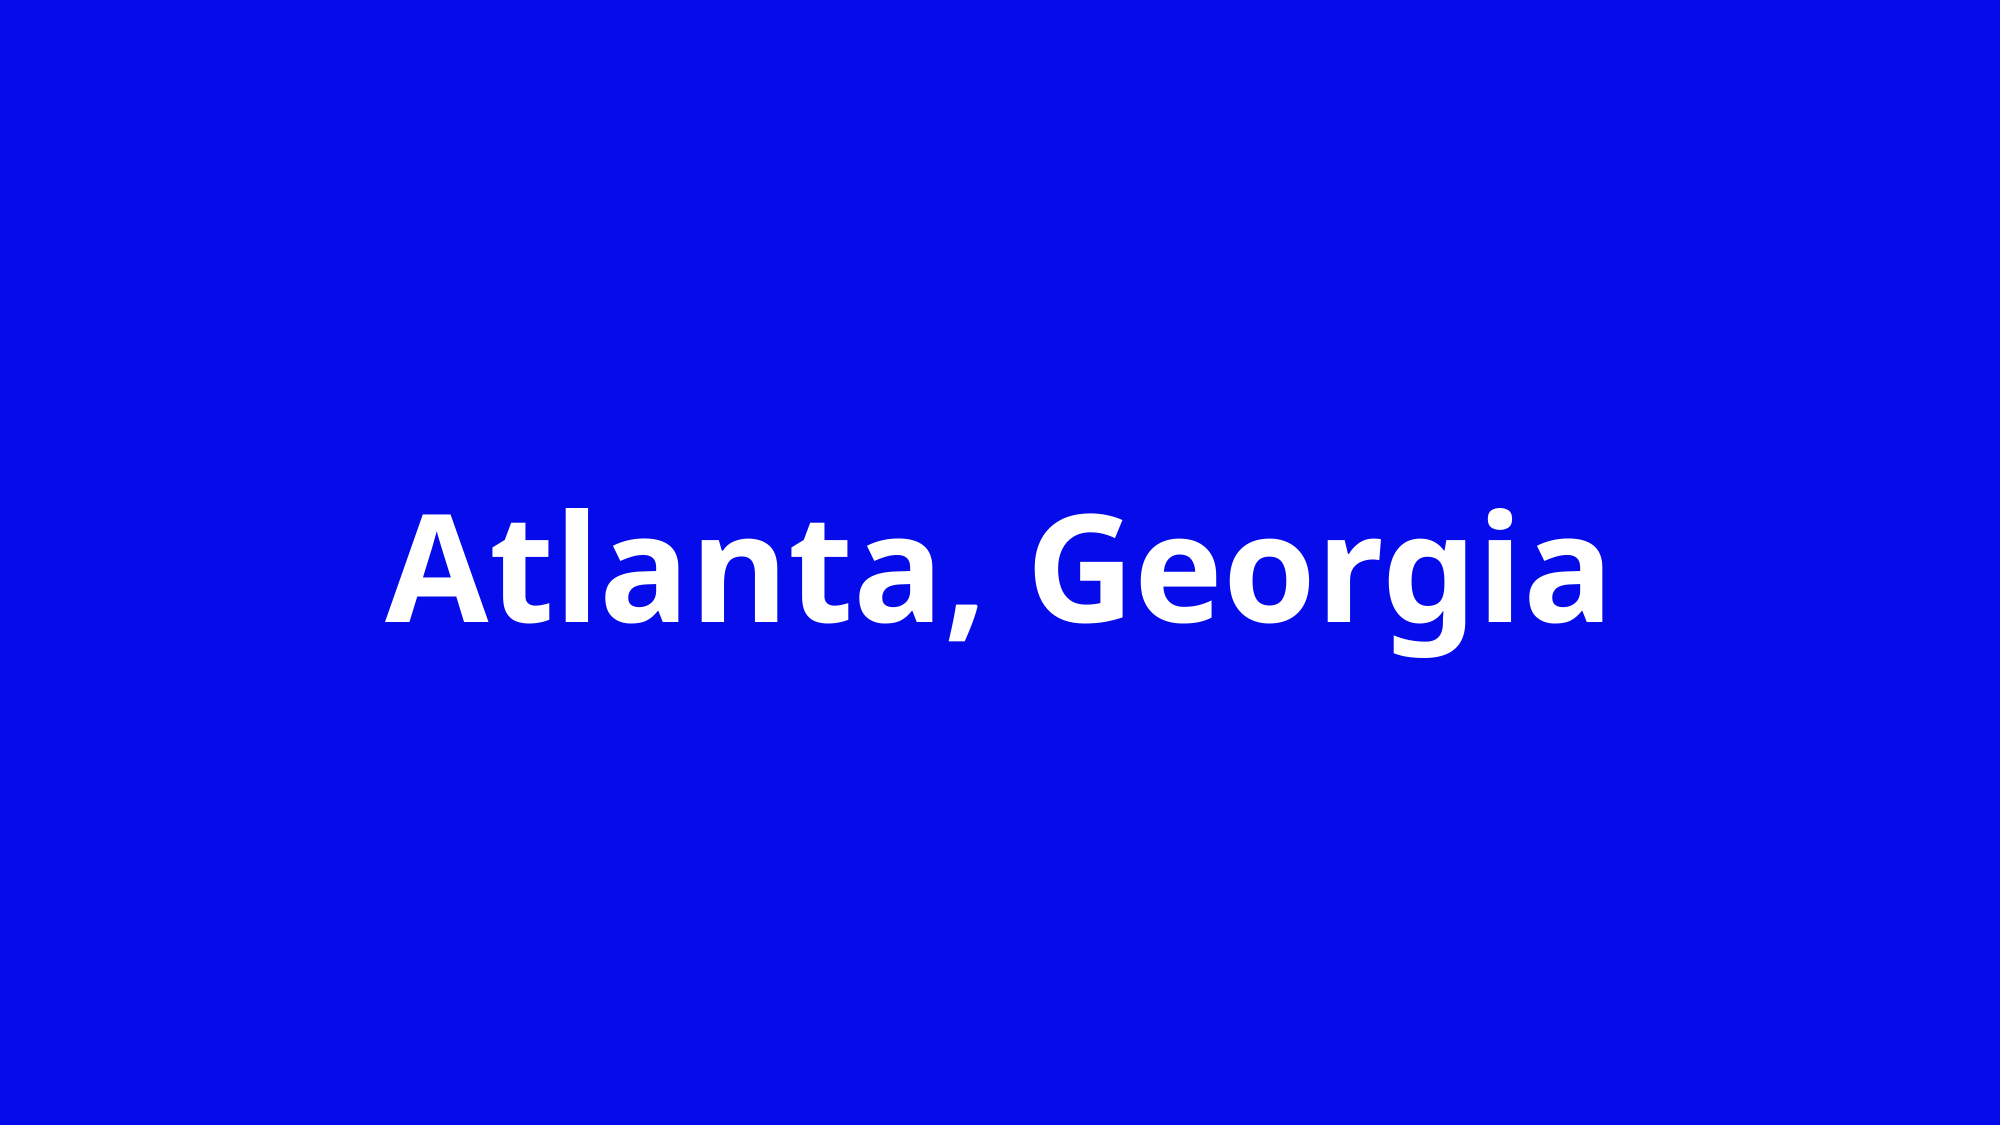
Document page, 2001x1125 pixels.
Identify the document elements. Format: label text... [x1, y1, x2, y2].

text_box Atlanta, Georgia [0, 0, 2000, 1125]
